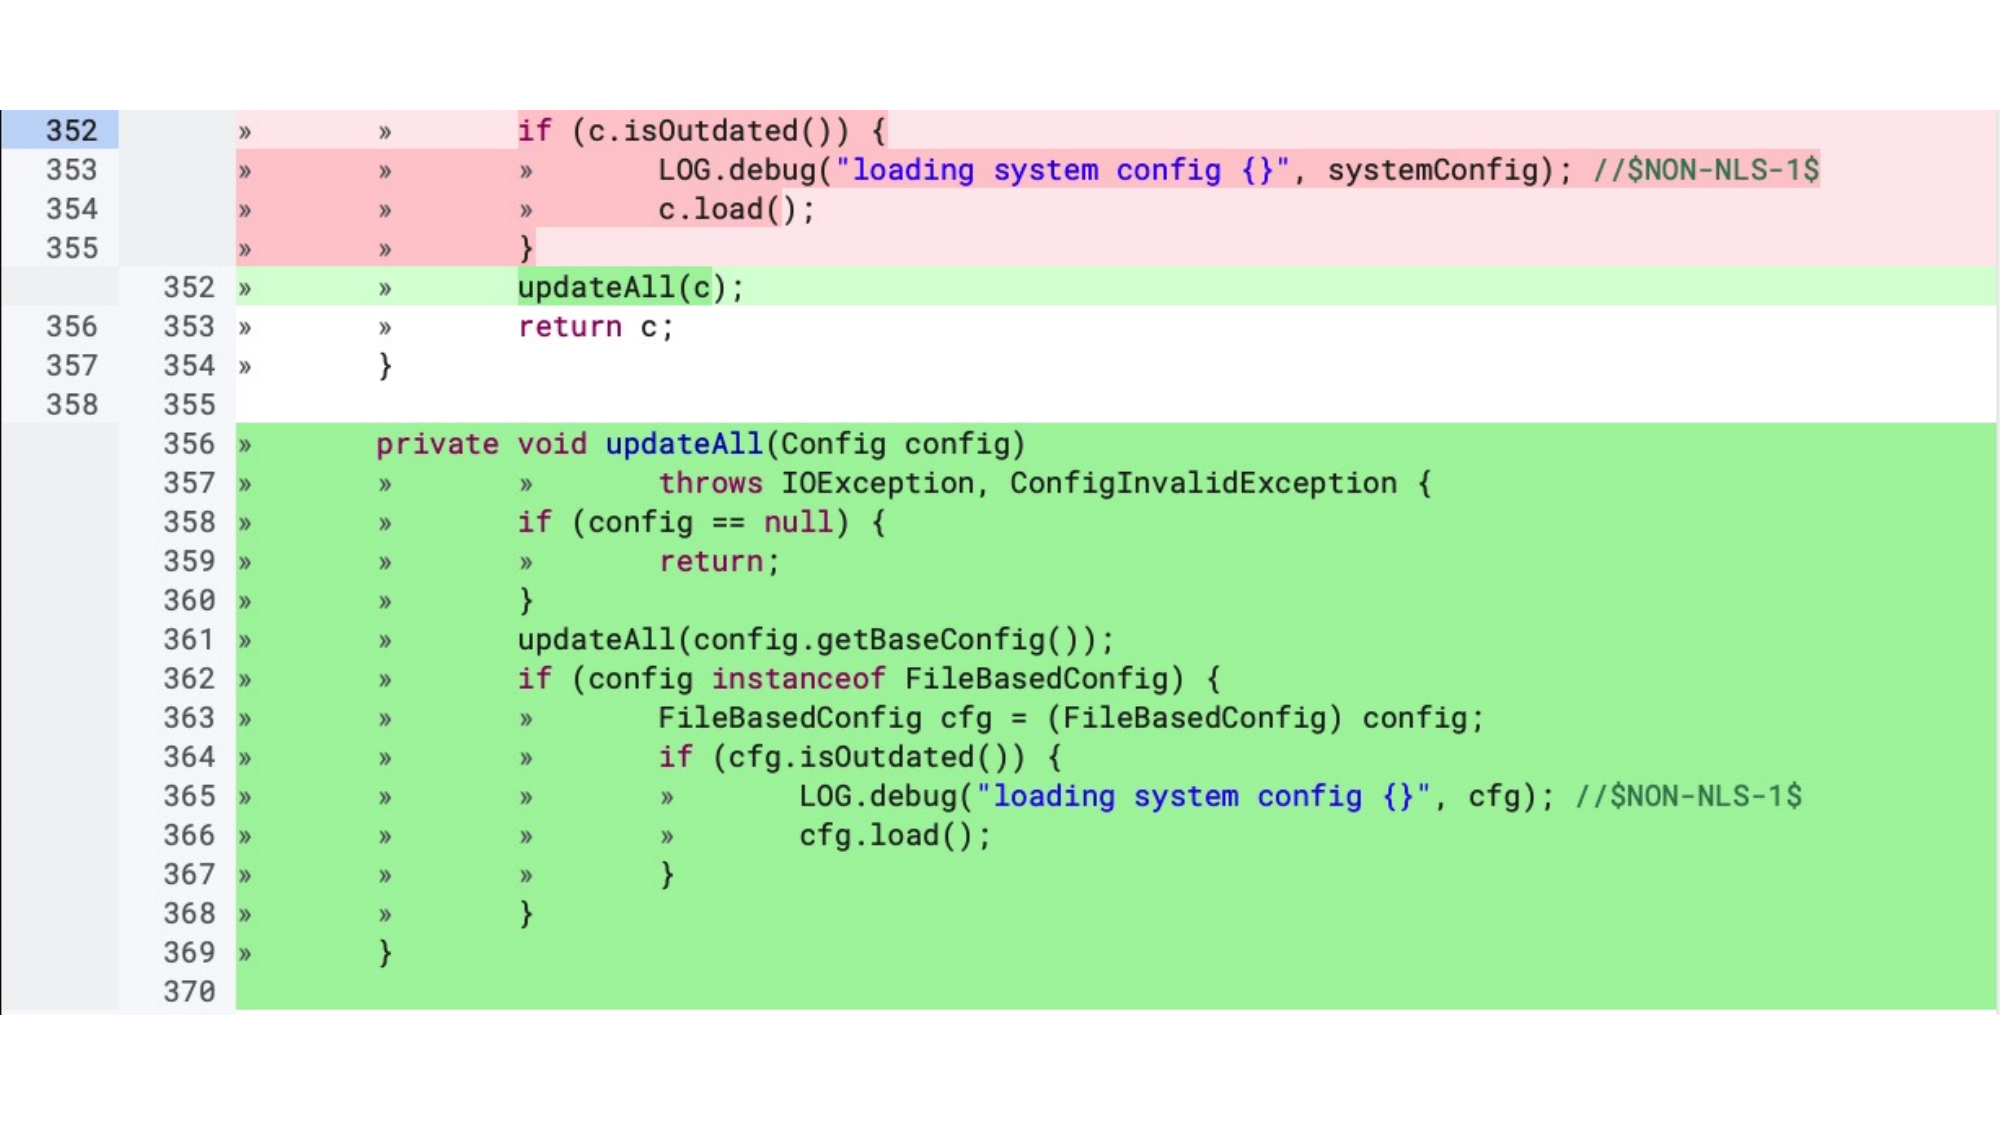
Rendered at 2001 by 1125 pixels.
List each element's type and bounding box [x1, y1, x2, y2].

picture [0, 110, 2000, 1015]
